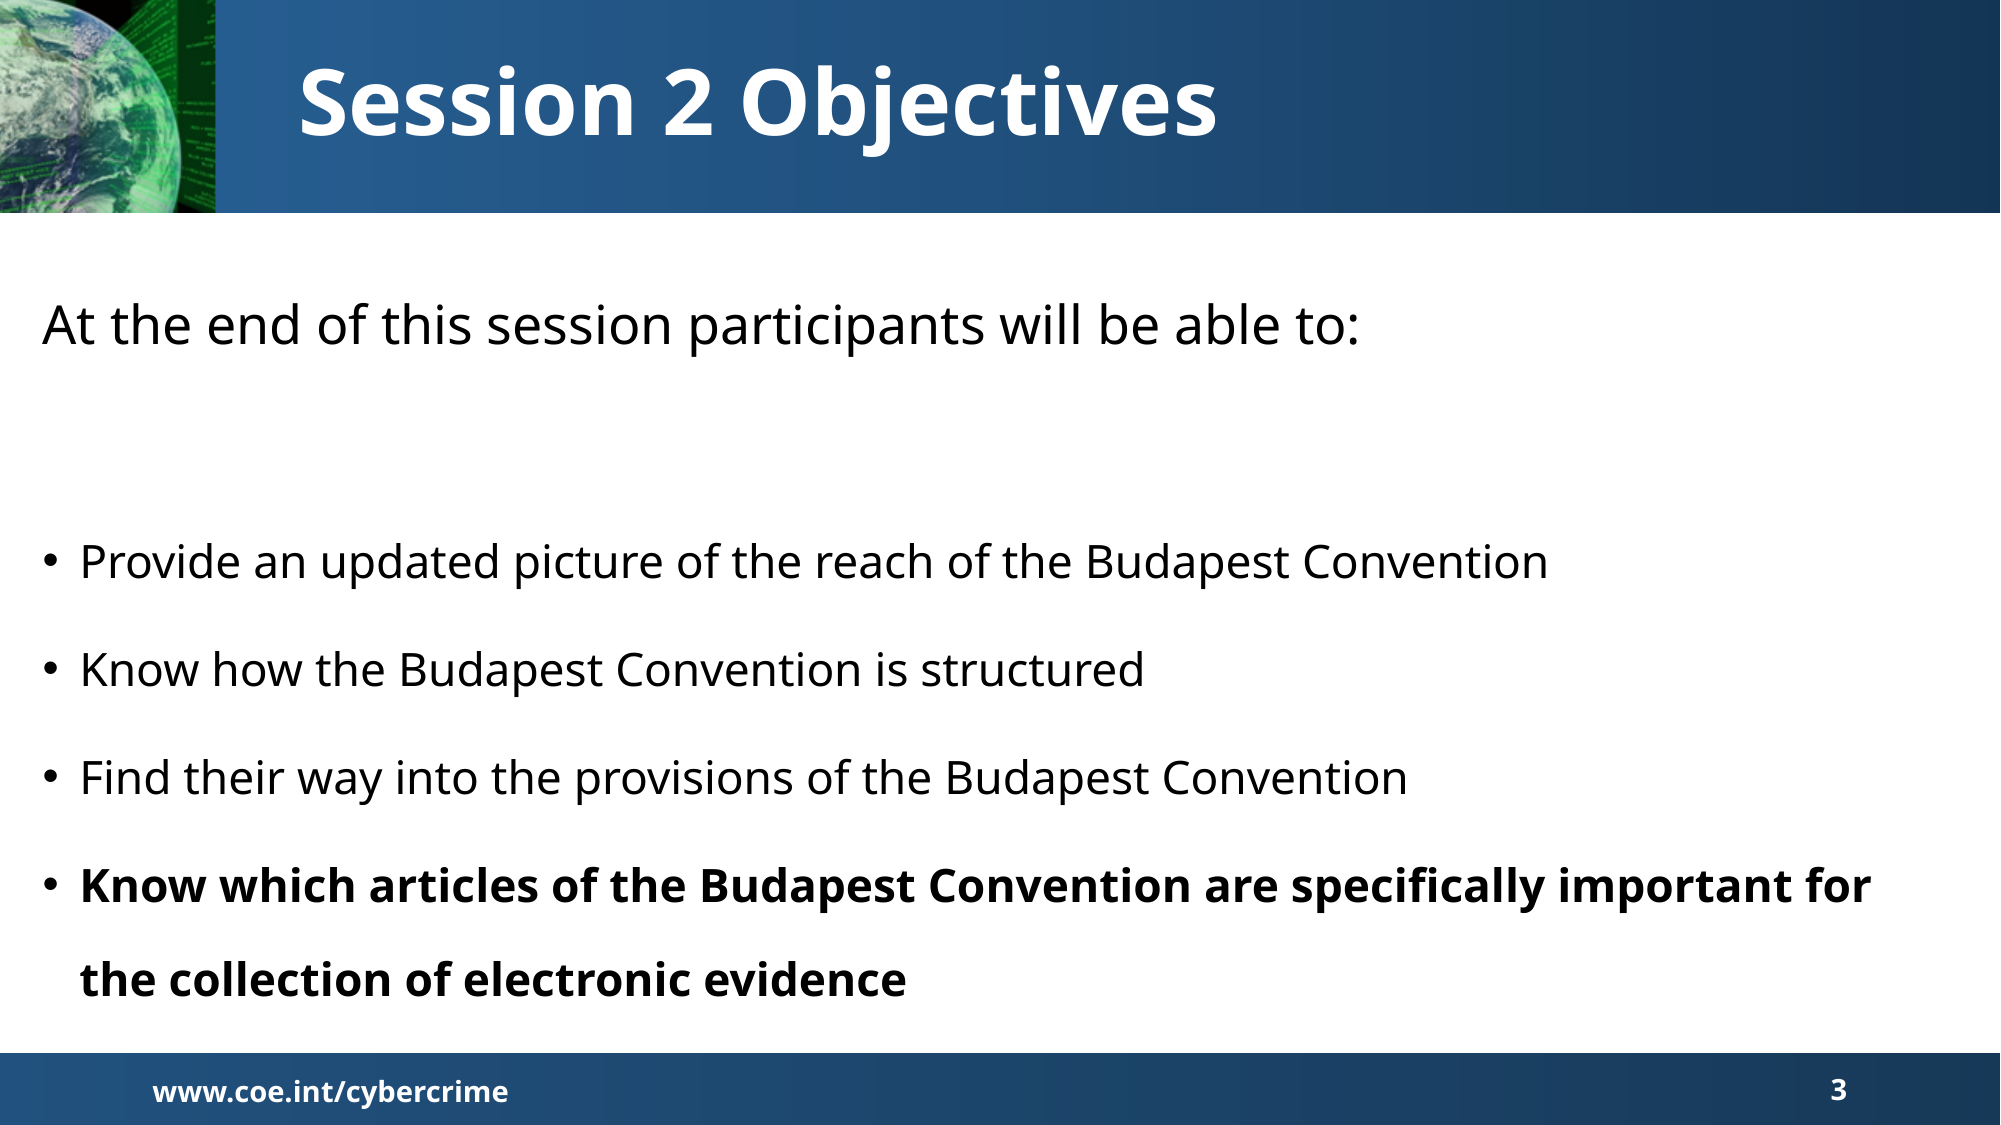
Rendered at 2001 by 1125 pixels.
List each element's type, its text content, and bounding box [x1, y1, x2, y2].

picture [0, 0, 2000, 213]
title Session 2 Objectives [283, 42, 2000, 170]
slide_number 3 [1412, 1061, 1863, 1121]
list At the end of this session participants will be able to: Provide an updated picture of the reach of the Budapest Convention Know how the Budapest Convention is structured Find their way into the provisions of the Budapest Convention Know which articles of the Budapest Convention are specifically important for the collection of electronic evidence [27, 238, 1959, 1029]
slide_number www.coe.int/cybercrime [137, 1061, 588, 1121]
